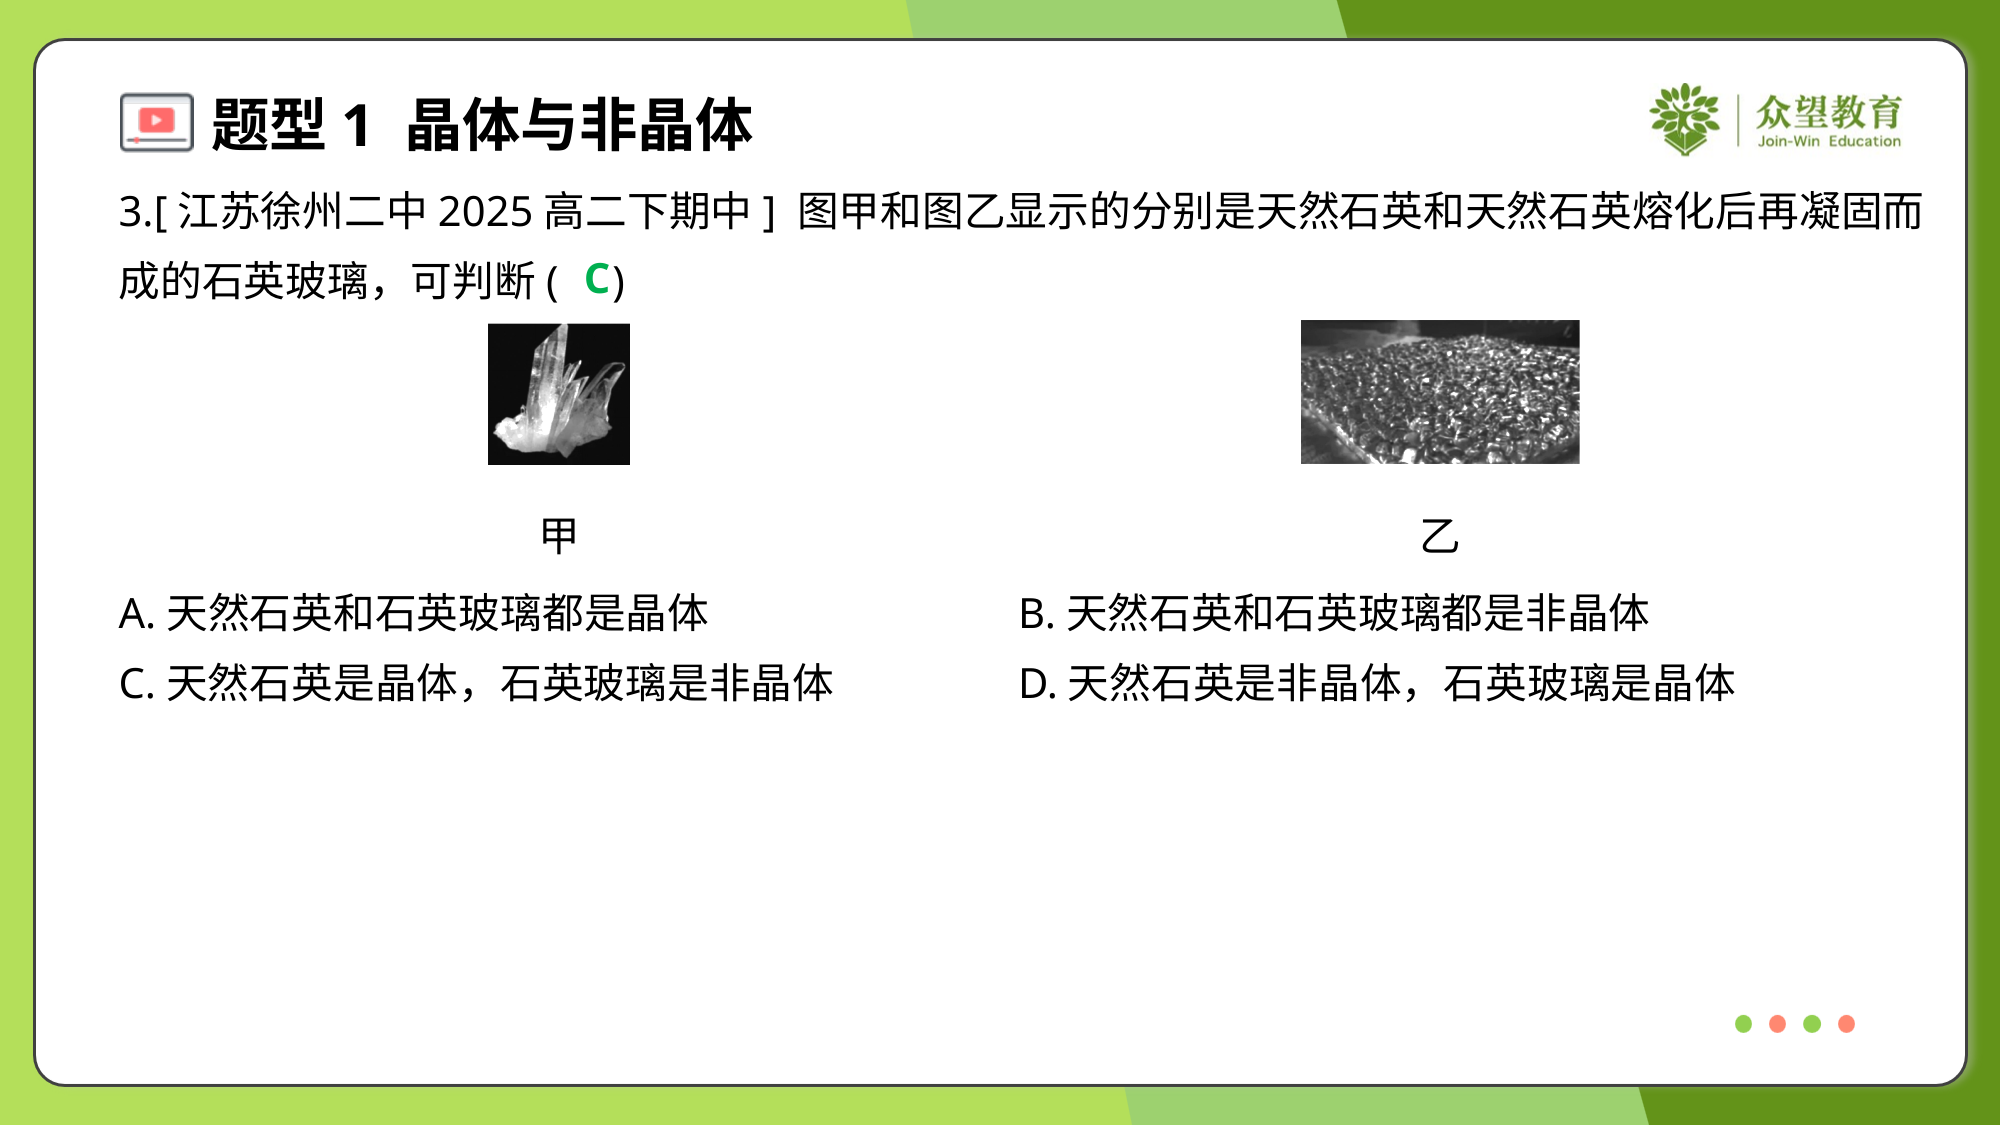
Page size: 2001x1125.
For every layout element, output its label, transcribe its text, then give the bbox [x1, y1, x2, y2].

text_box 甲 [533, 484, 585, 561]
text_box A.天然石英和石英玻璃都是晶体 B.天然石英和石英玻璃都是非晶体 C.天然石英是晶体，石英玻璃是非晶体 D.天然石英是非晶体，石英玻璃是晶体 [118, 561, 1883, 700]
picture [0, 0, 2000, 1125]
text_box 3.[江苏徐州二中2025高二下期中] 图甲和图乙显示的分别是天然石英和天然石英熔化后再凝固而 成的石英玻璃，可判断( ) [118, 159, 1883, 298]
text_box C [567, 231, 627, 296]
text_box 乙 [1415, 484, 1467, 561]
